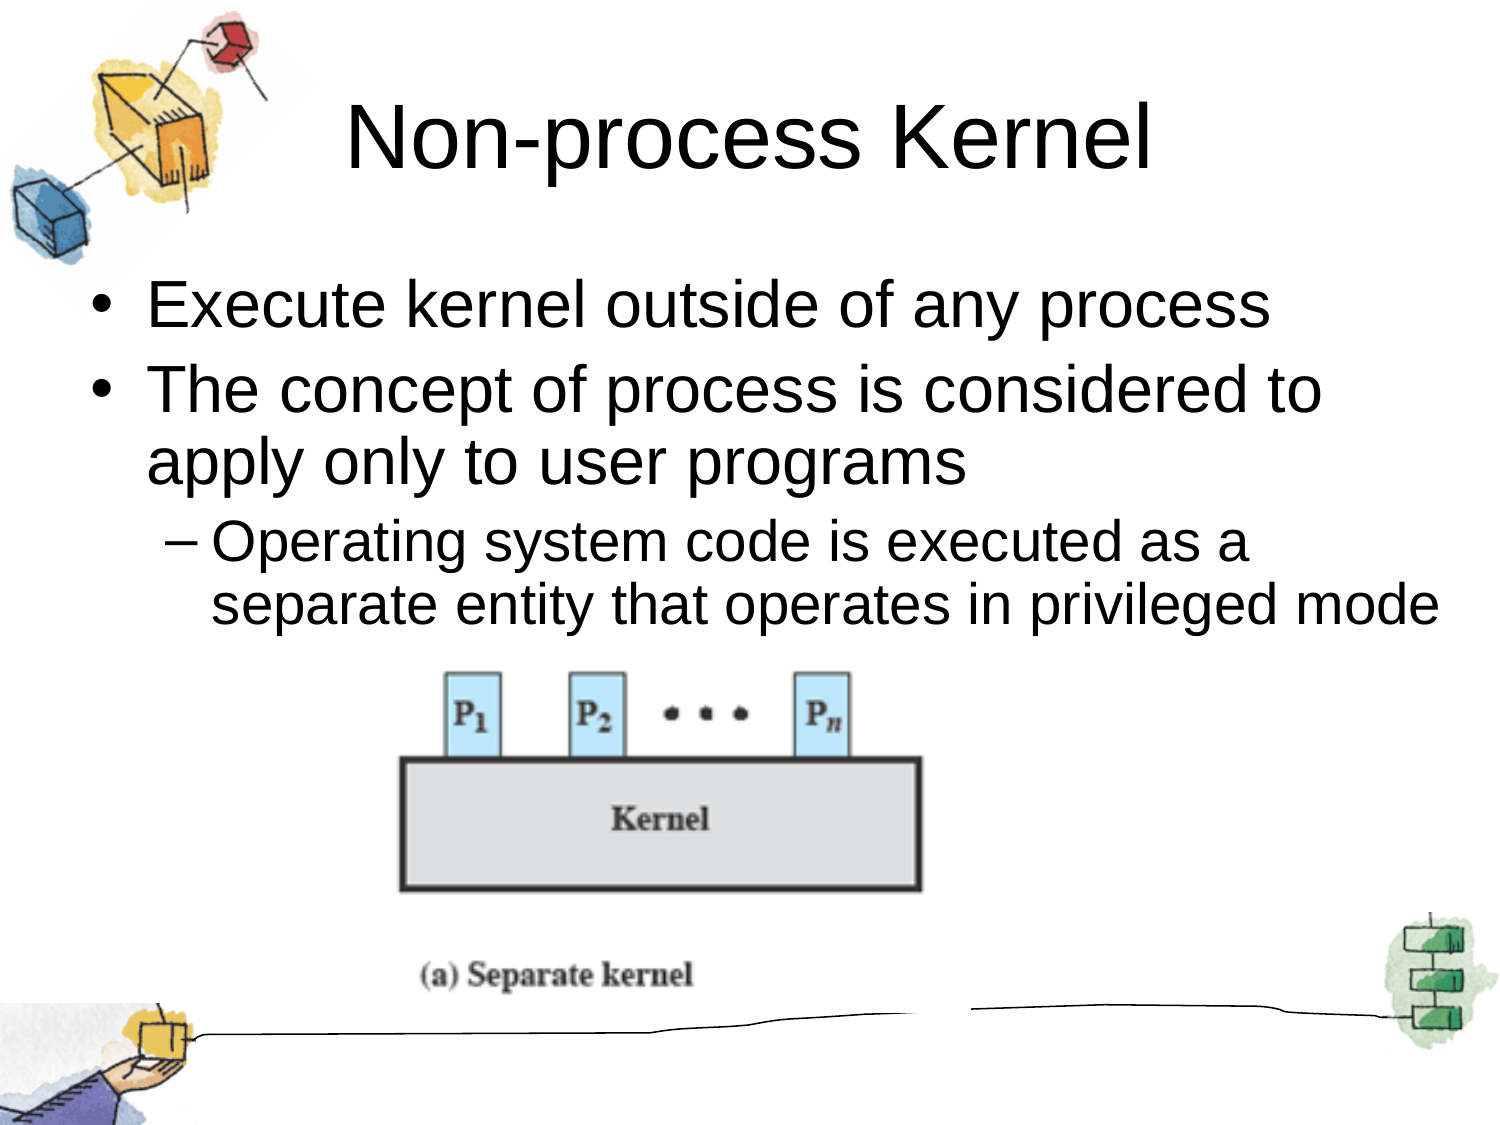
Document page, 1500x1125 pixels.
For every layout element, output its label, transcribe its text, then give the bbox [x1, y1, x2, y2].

picture [362, 662, 971, 1013]
picture [114, 0, 274, 44]
picture [0, 1003, 196, 1125]
title Non-process Kernel [74, 44, 1426, 233]
picture [1382, 912, 1500, 1050]
picture [0, 85, 167, 305]
list Execute kernel outside of any process The concept of process is considered to apply only to user programs Operating system code is executed as a separate entity that operates in privileged mode [74, 262, 1500, 826]
